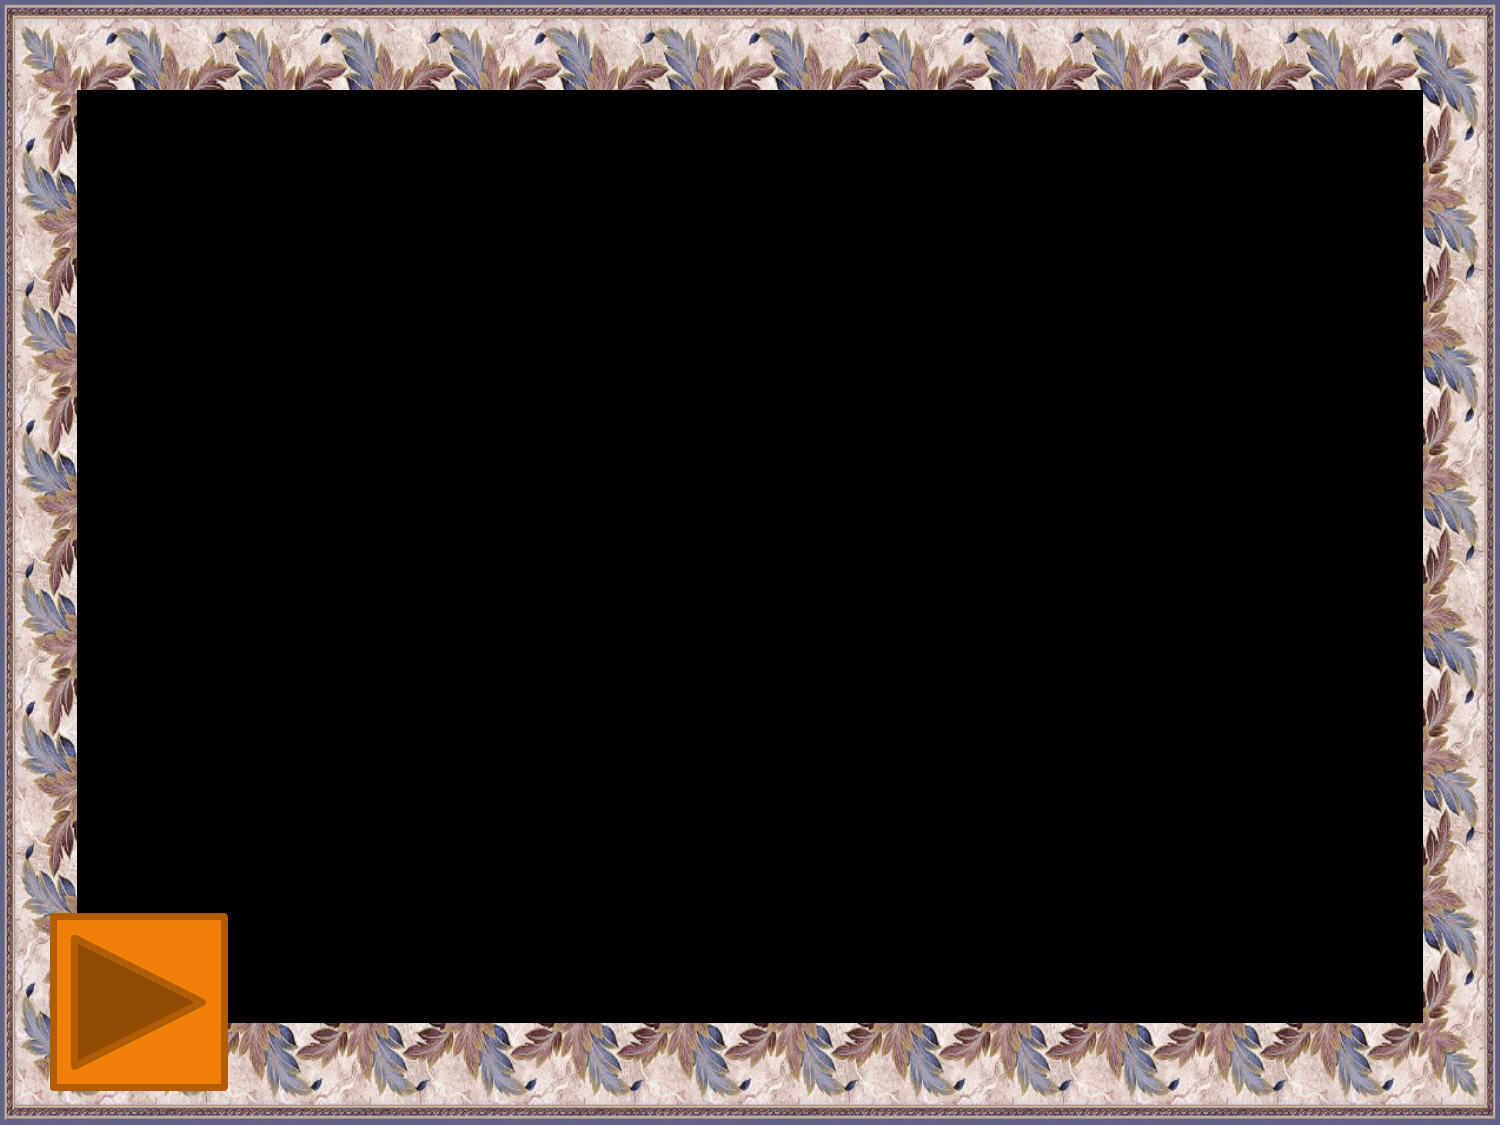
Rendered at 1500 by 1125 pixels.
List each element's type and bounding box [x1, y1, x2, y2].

text_box [76, 89, 1424, 1024]
picture [0, 0, 1500, 1125]
